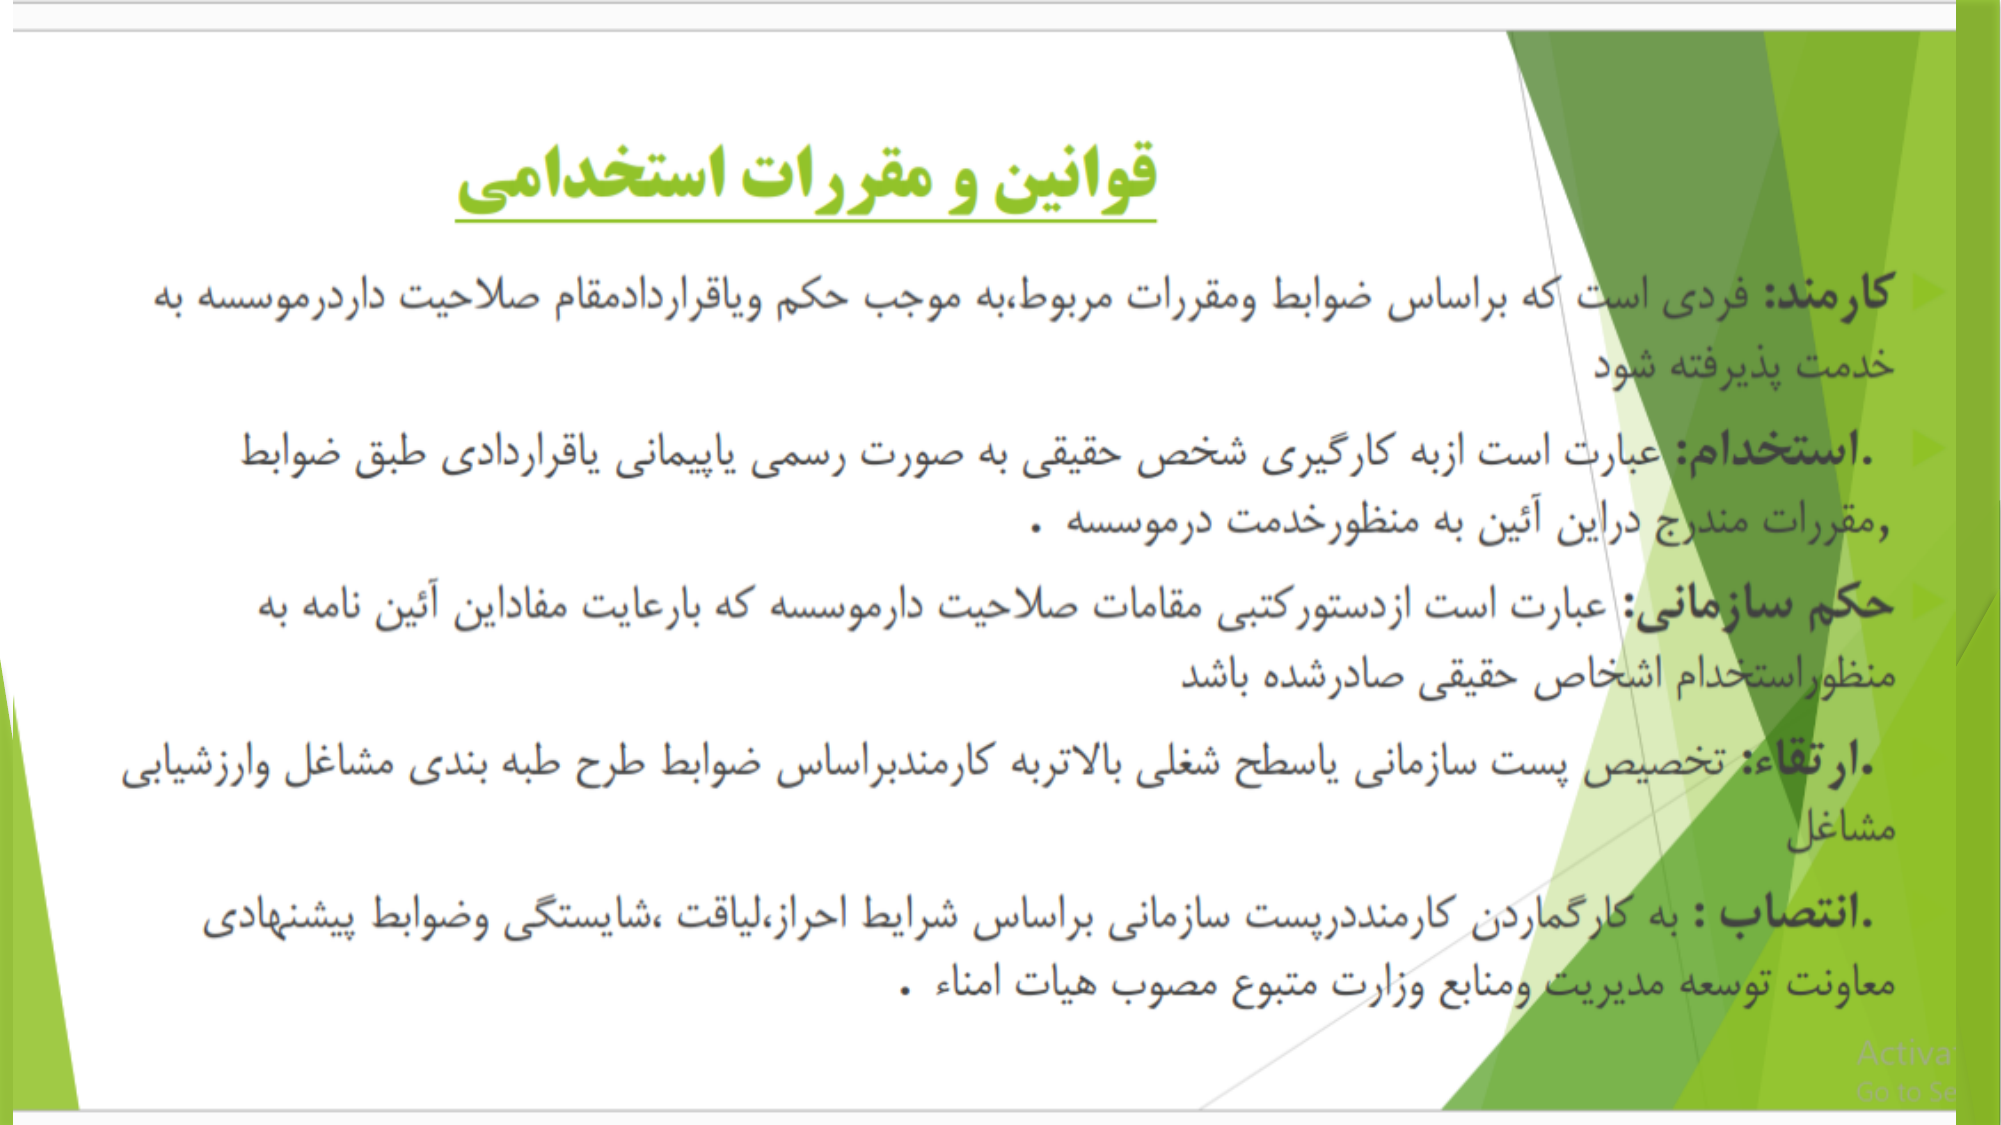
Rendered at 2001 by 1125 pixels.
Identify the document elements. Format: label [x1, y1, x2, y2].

list [13, 0, 1956, 1125]
